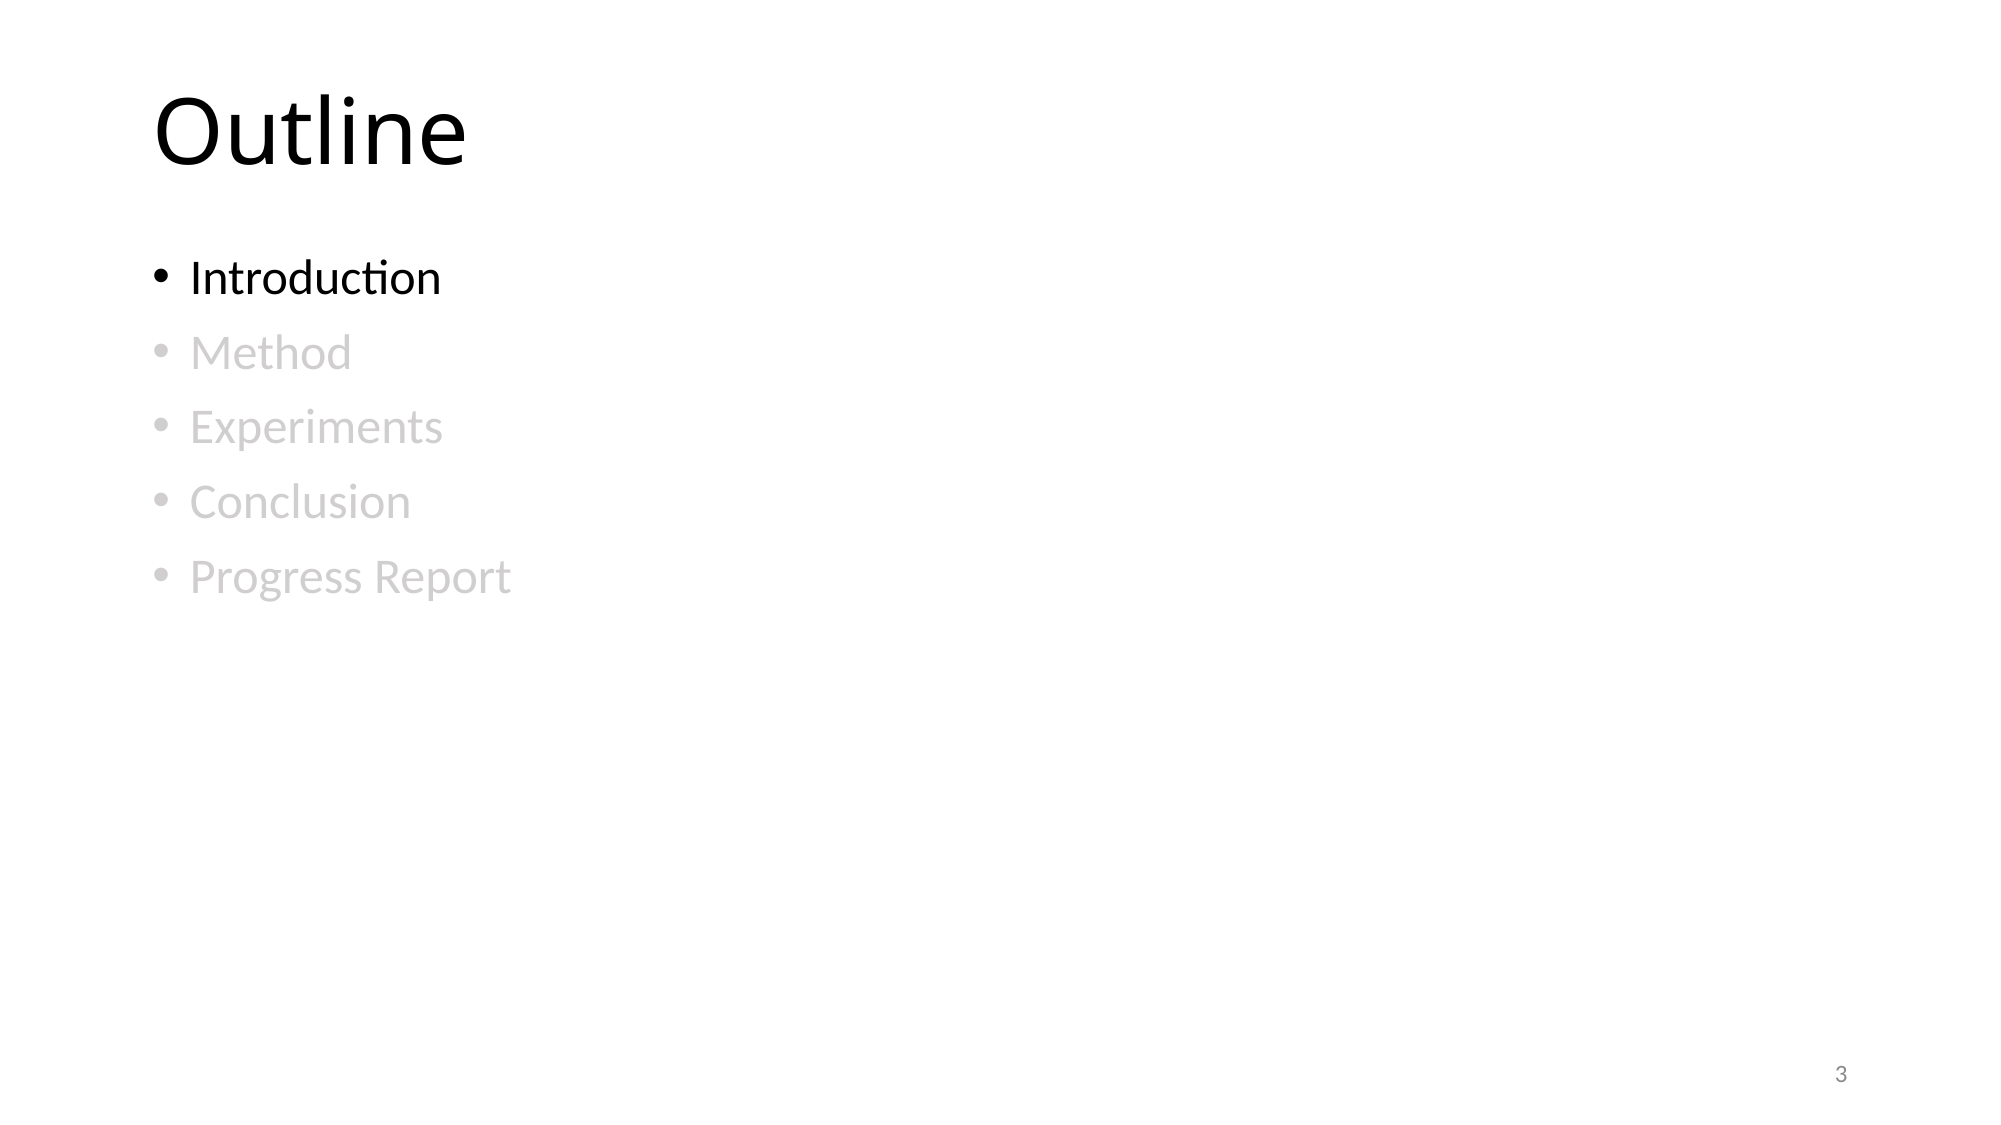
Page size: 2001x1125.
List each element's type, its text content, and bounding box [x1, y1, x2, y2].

title Outline [137, 26, 1863, 243]
slide_number 3 [1412, 1042, 1863, 1103]
list Introduction Method Experiments Conclusion Progress Report [137, 243, 1863, 958]
